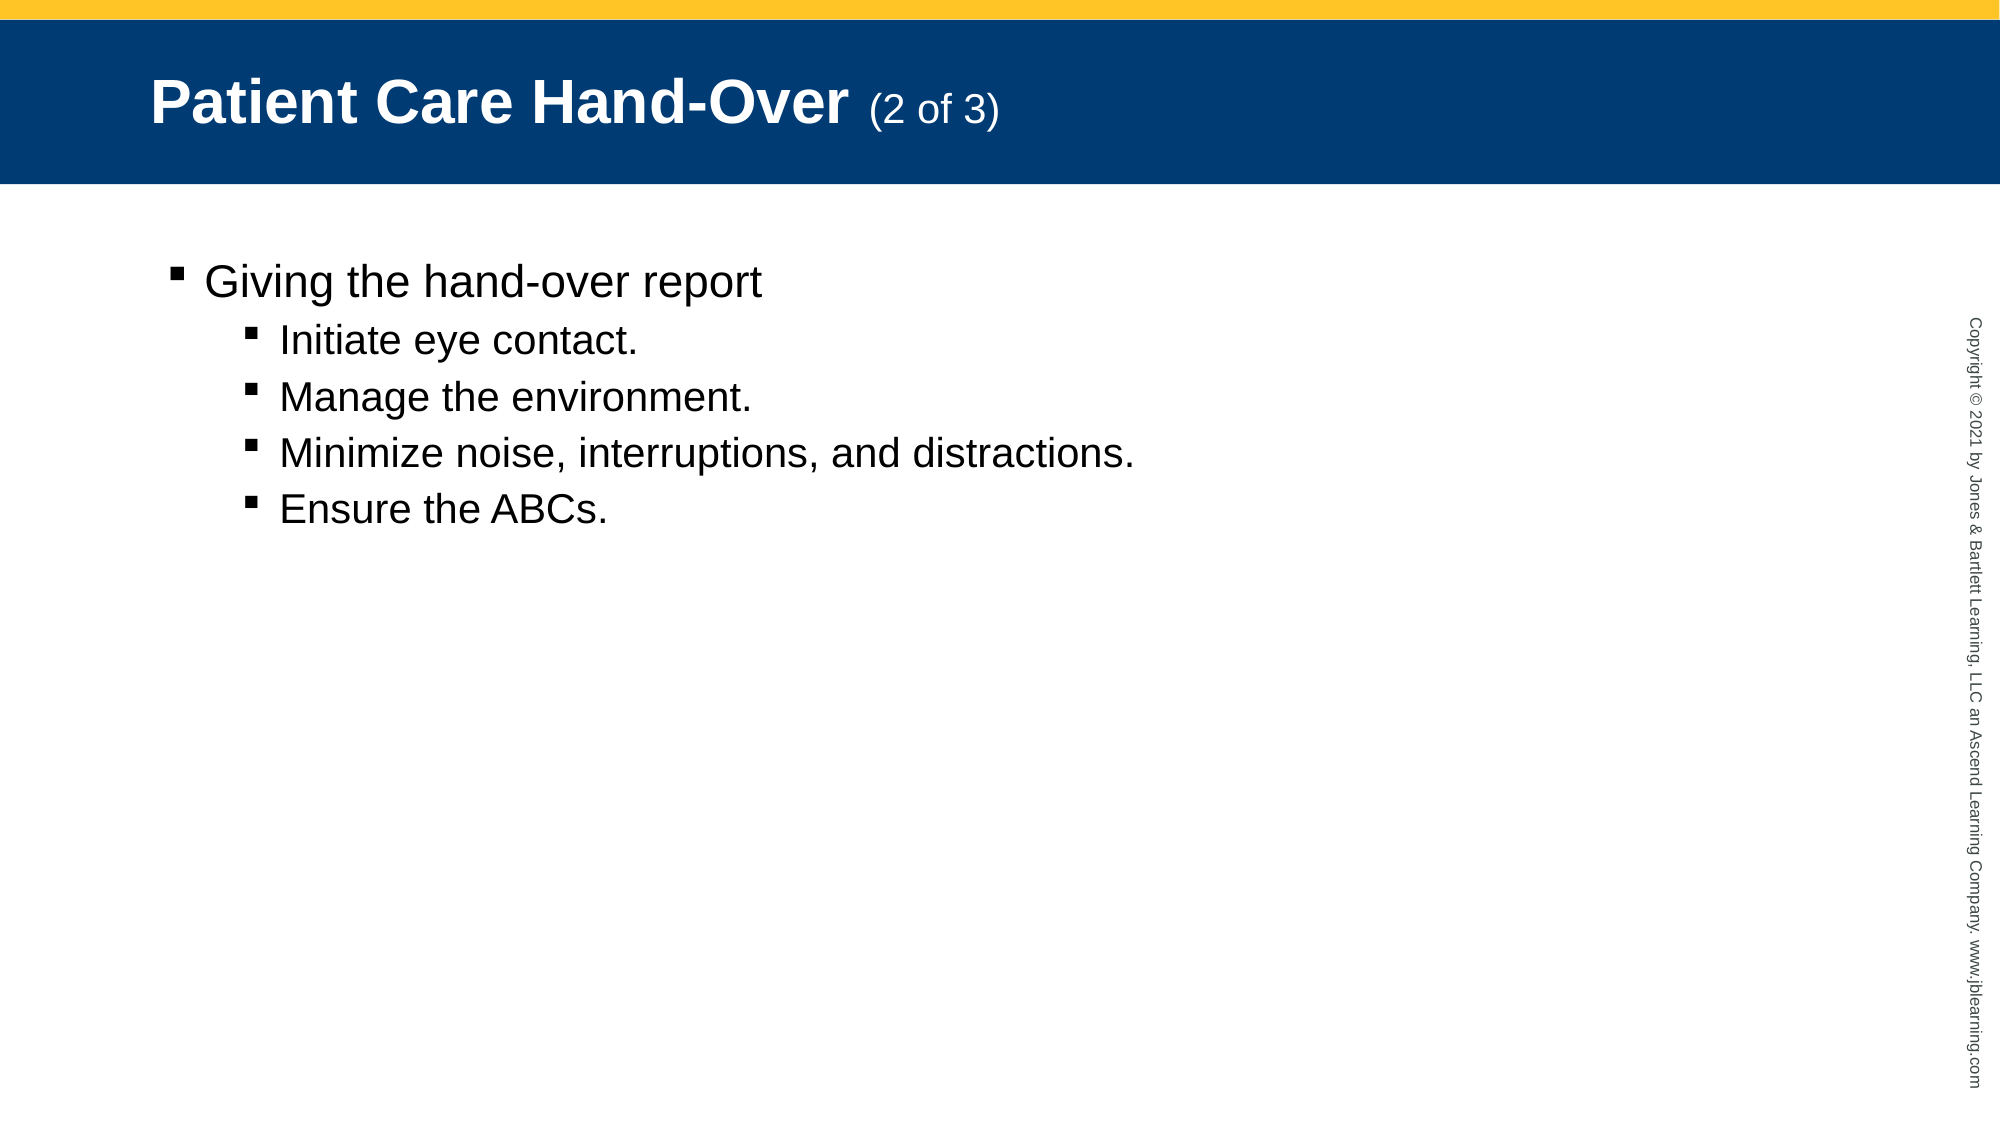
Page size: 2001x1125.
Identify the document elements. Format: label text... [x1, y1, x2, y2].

list Giving the hand-over report Initiate eye contact. Manage the environment. Minimize noise, interruptions, and distractions. Ensure the ABCs. [151, 244, 1840, 1016]
title Patient Care Hand-Over (2 of 3) [0, 19, 2000, 185]
